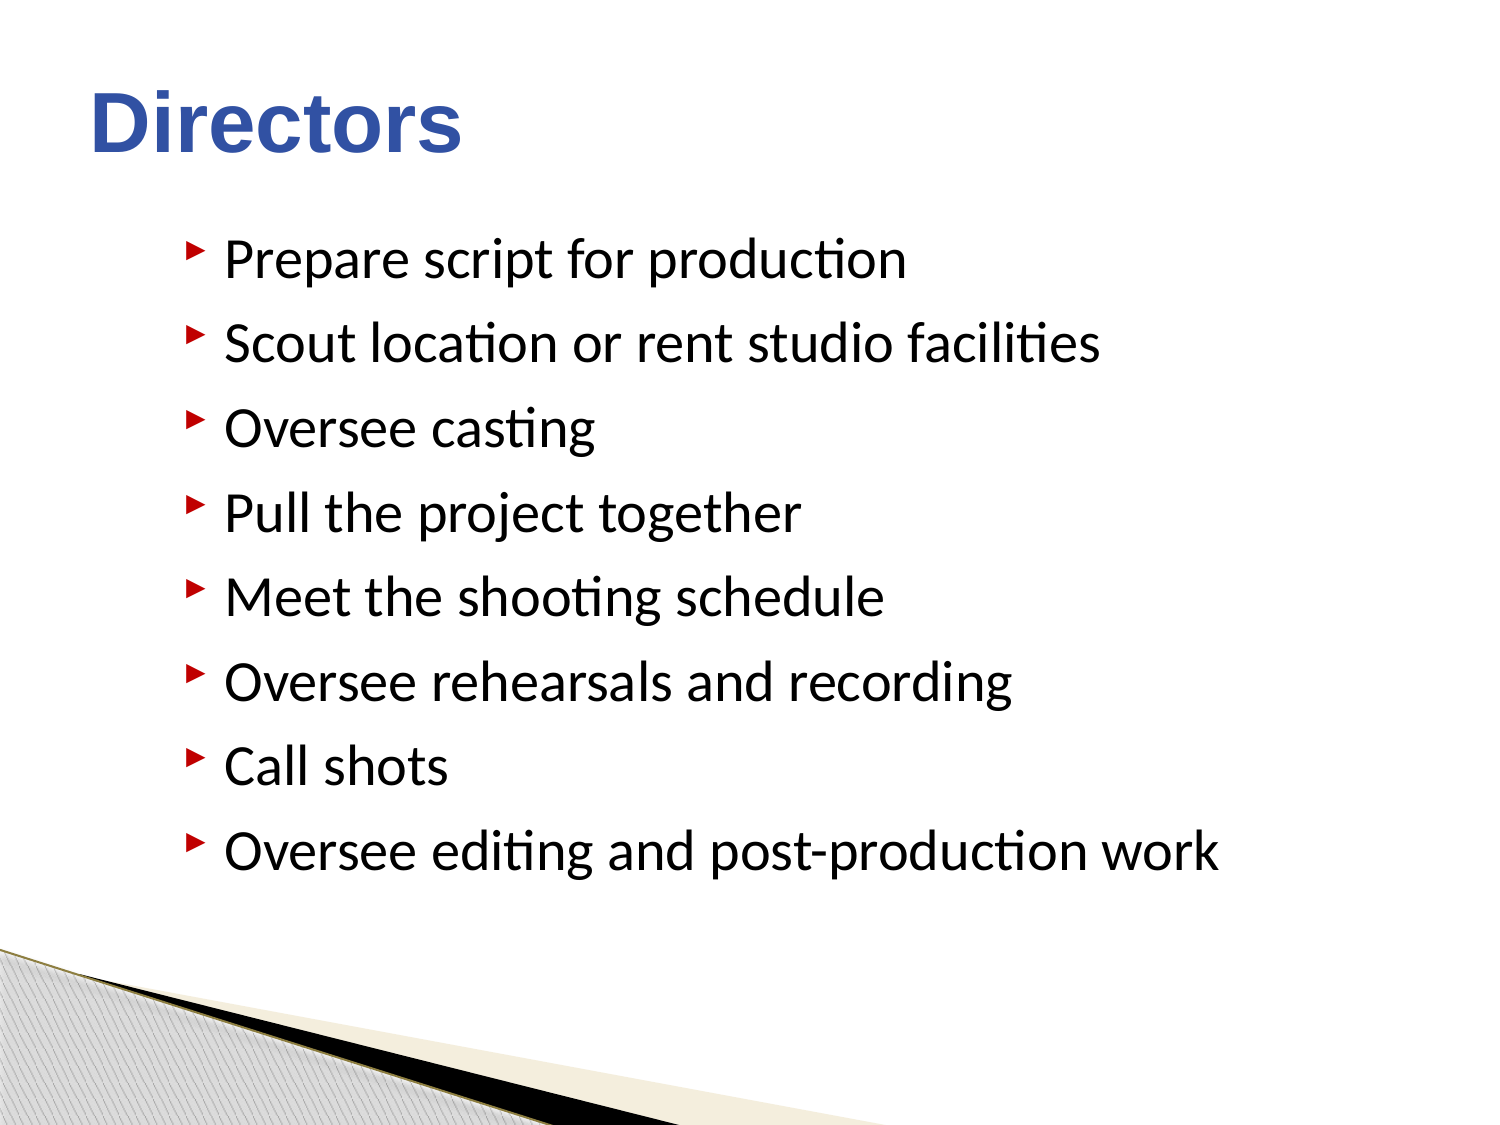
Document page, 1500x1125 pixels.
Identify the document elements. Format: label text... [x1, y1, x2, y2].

list Prepare script for production Scout location or rent studio facilities Oversee casting Pull the project together Meet the shooting schedule Oversee rehearsals and recording Call shots Oversee editing and post-production work [149, 212, 1463, 1063]
title Directors [75, 24, 1425, 213]
